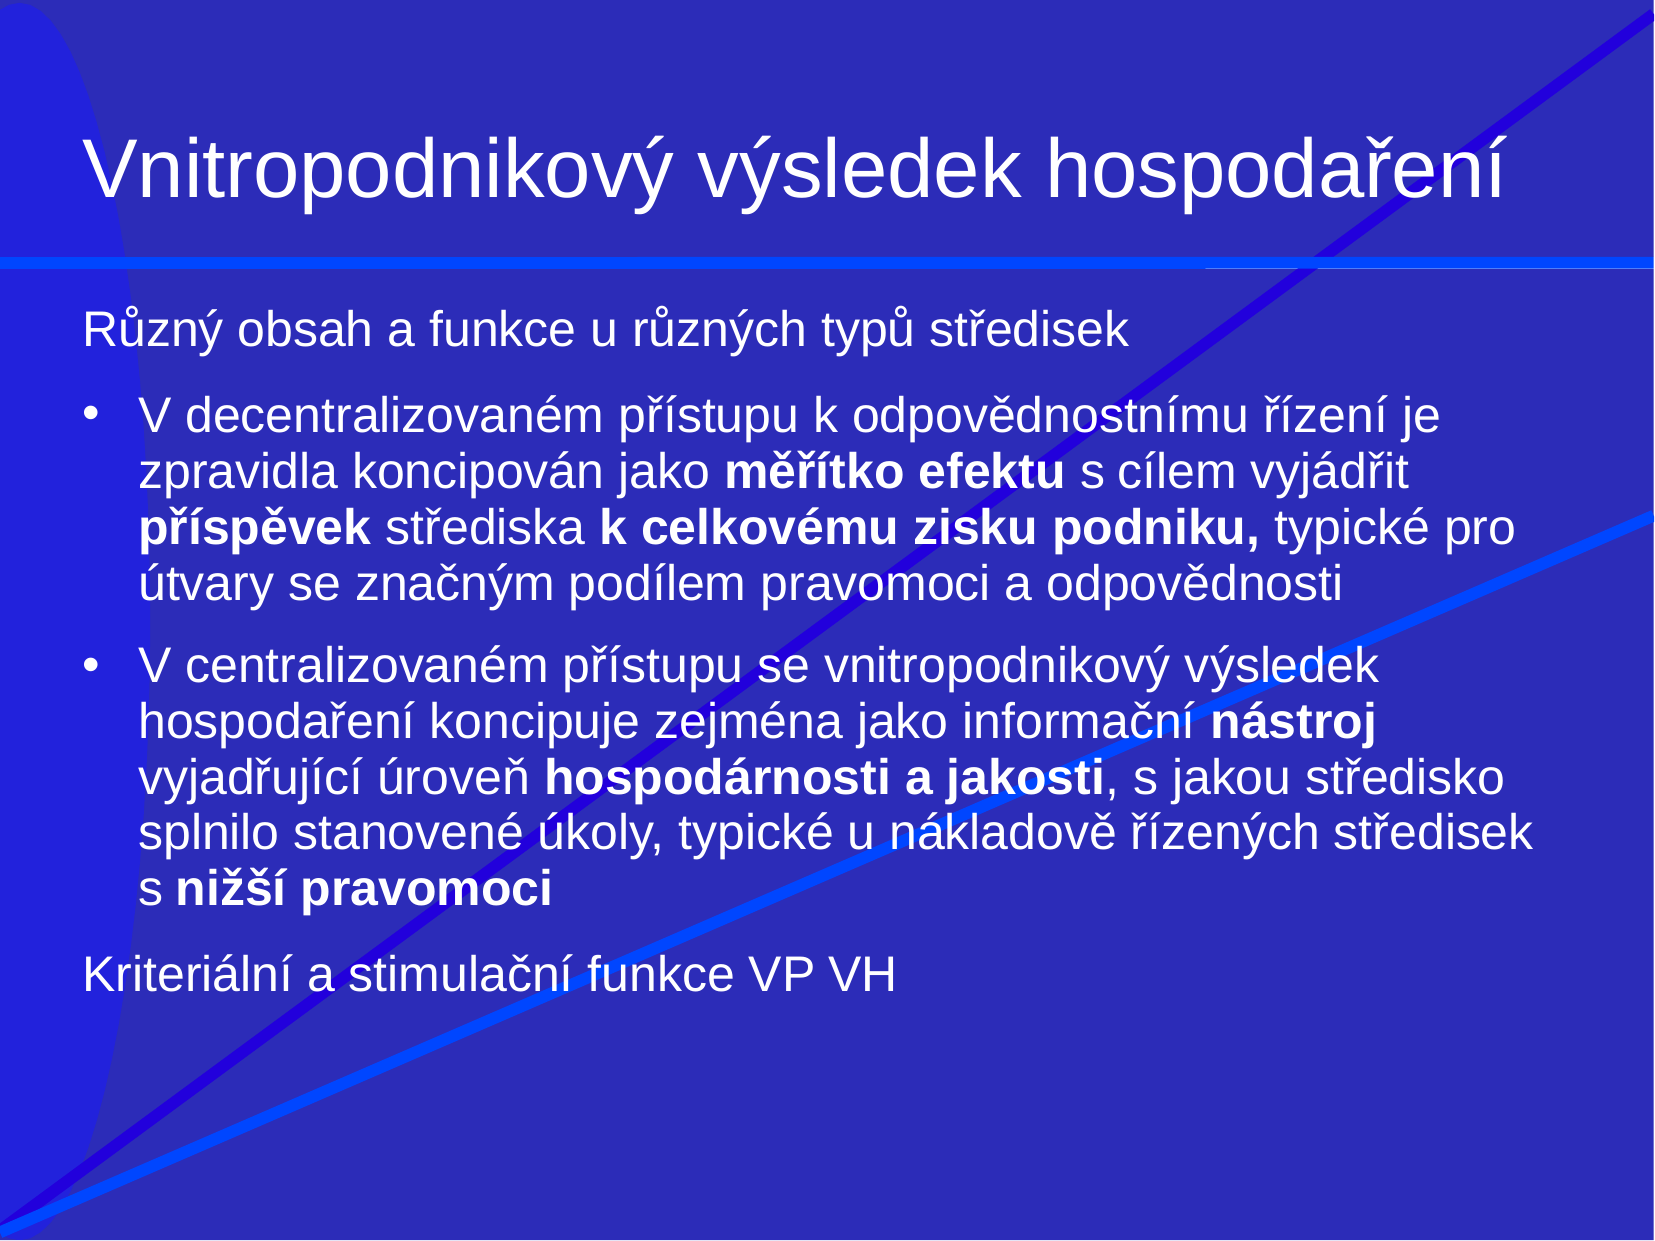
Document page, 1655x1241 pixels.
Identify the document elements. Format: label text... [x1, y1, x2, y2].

text_box Různý obsah a funkce u různých typů středisek V decentralizovaném přístupu k odpovědnostnímu řízení je zpravidla koncipován jako měřítko efektu s cílem vyjádřit příspěvek střediska k celkovému zisku podniku, typické pro útvary se značným podílem pravomoci a odpovědnosti V centralizovaném přístupu se vnitropodnikový výsledek hospodaření koncipuje zejména jako informační nástroj vyjadřující úroveň hospodárnosti a jakosti, s jakou středisko splnilo stanovené úkoly, typické u nákladově řízených středisek s nižší pravomoci Kriteriální a stimulační funkce VP VH [80, 296, 1538, 1002]
title Vnitropodnikový výsledek hospodaření [80, 67, 1574, 321]
